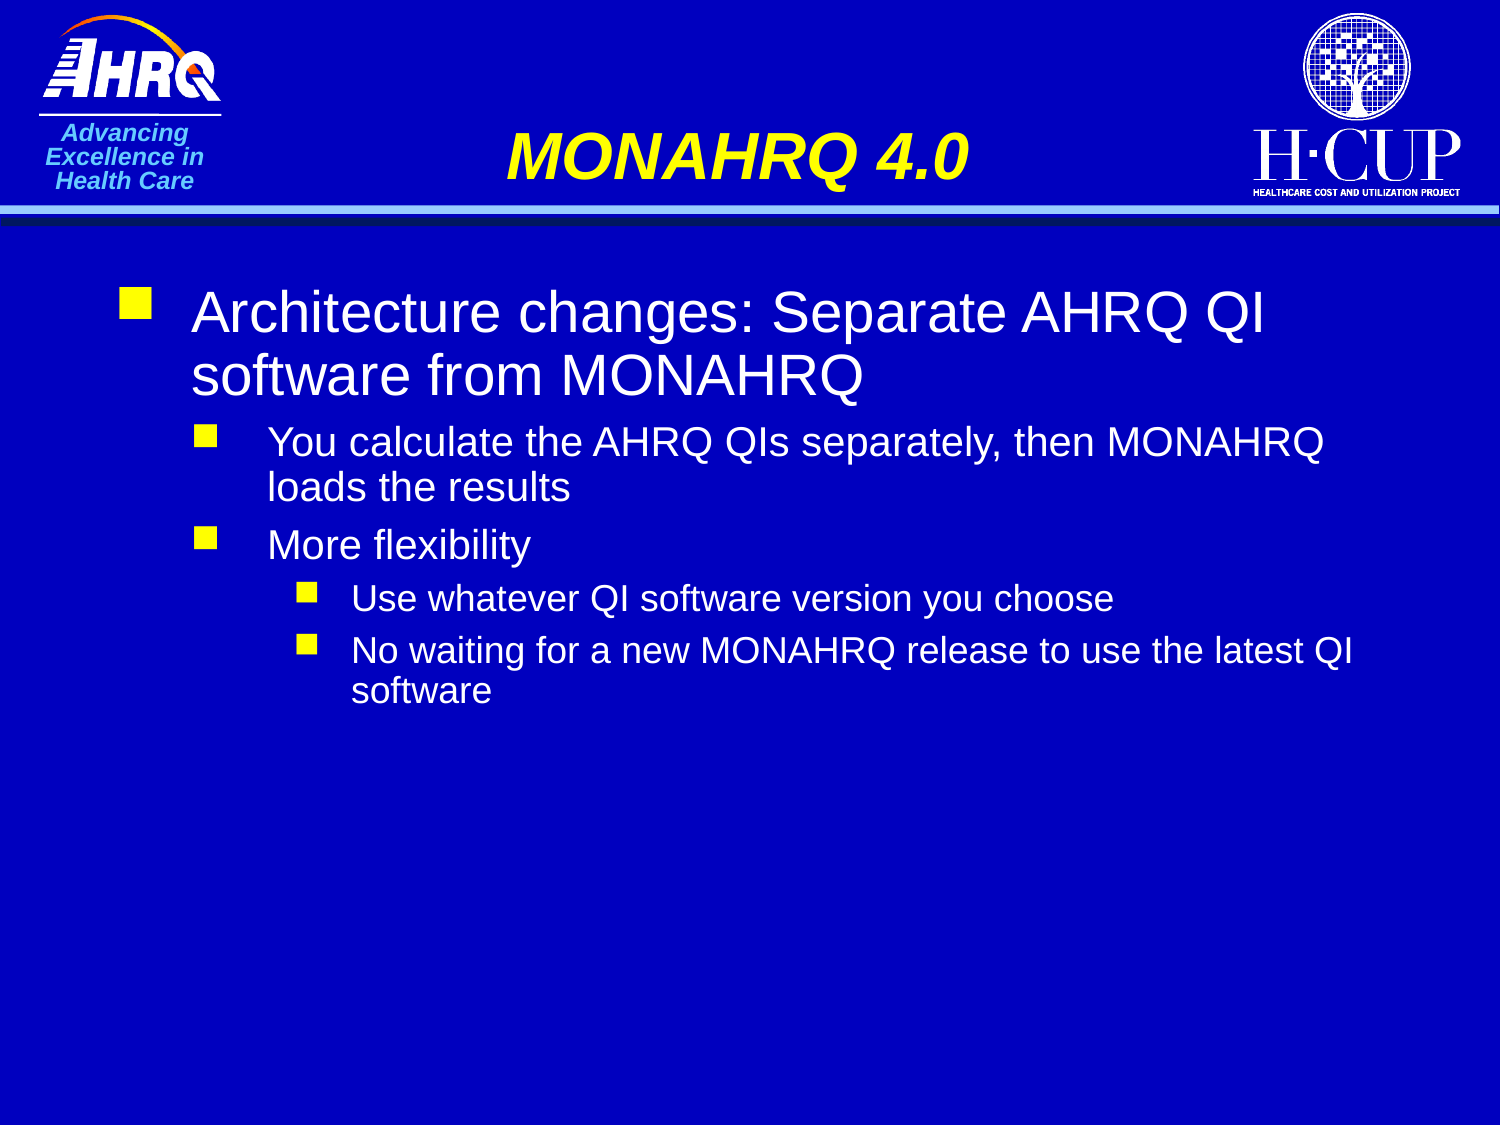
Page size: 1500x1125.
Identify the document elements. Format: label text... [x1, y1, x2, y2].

list Architecture changes: Separate AHRQ QI software from MONAHRQ You calculate the AHRQ QIs separately, then MONAHRQ loads the results More flexibility Use whatever QI software version you choose No waiting for a new MONAHRQ release to use the latest QI software [99, 274, 1412, 751]
title MONAHRQ 4.0 [238, 74, 1238, 202]
picture [39, 12, 224, 104]
picture [1250, 10, 1463, 199]
